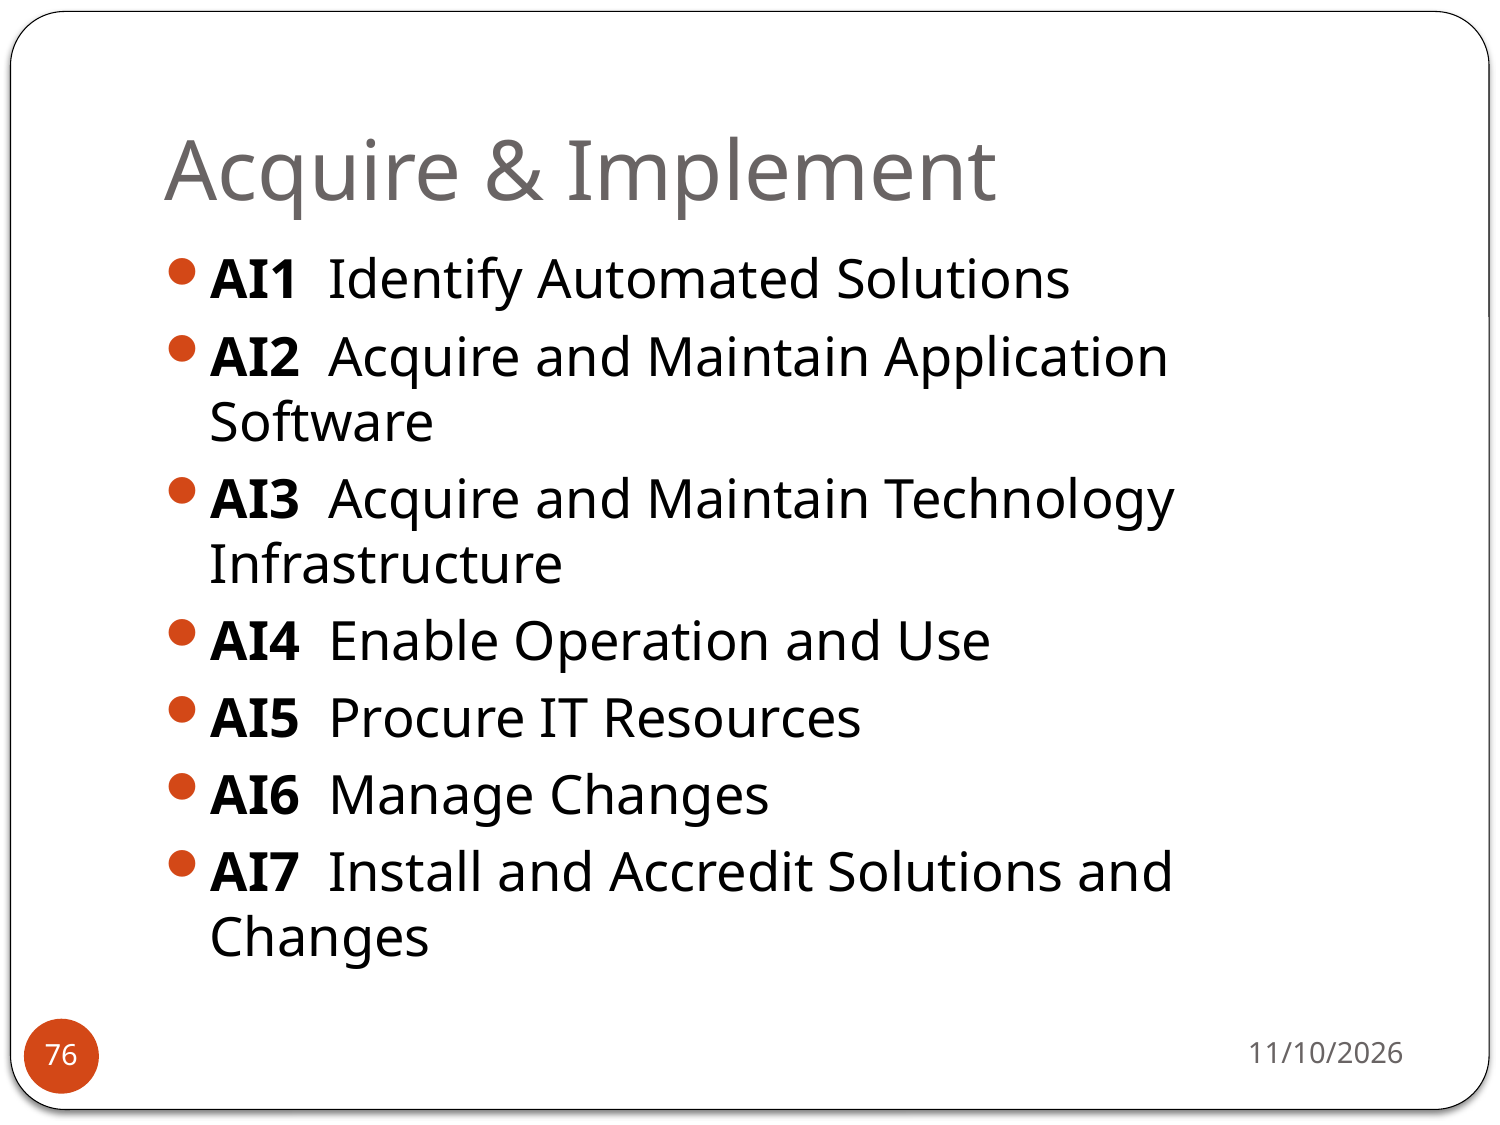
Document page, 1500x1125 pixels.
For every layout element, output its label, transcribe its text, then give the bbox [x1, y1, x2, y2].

title Acquire & Implement [150, 45, 1425, 233]
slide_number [1012, 1015, 1419, 1094]
slide_number 76 [23, 1018, 99, 1094]
list AI1 Identify Automated Solutions AI2 Acquire and Maintain Application Software AI3 Acquire and Maintain Technology Infrastructure AI4 Enable Operation and Use AI5 Procure IT Resources AI6 Manage Changes AI7 Install and Accredit Solutions and Changes [150, 237, 1425, 988]
